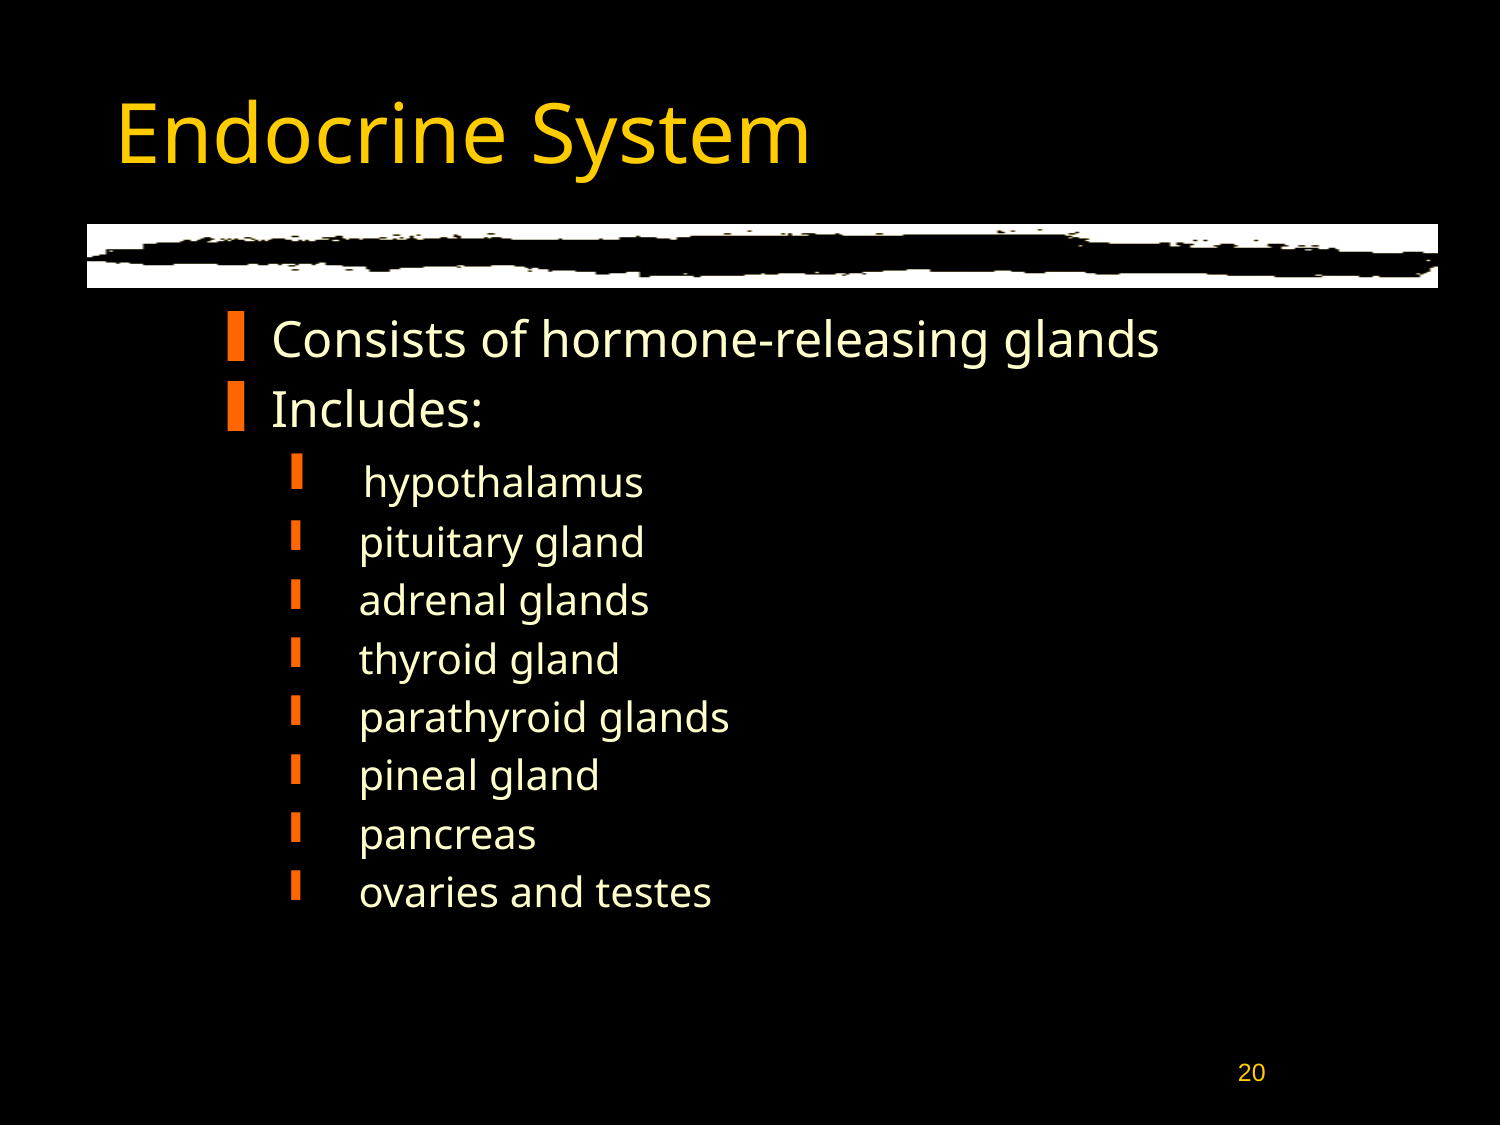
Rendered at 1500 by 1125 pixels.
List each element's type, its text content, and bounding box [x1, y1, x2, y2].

title Endocrine System [99, 0, 1376, 188]
list Consists of hormone-releasing glands Includes: hypothalamus pituitary gland adrenal glands thyroid gland parathyroid glands pineal gland pancreas ovaries and testes [199, 299, 1500, 1026]
text_box [137, 312, 1313, 413]
